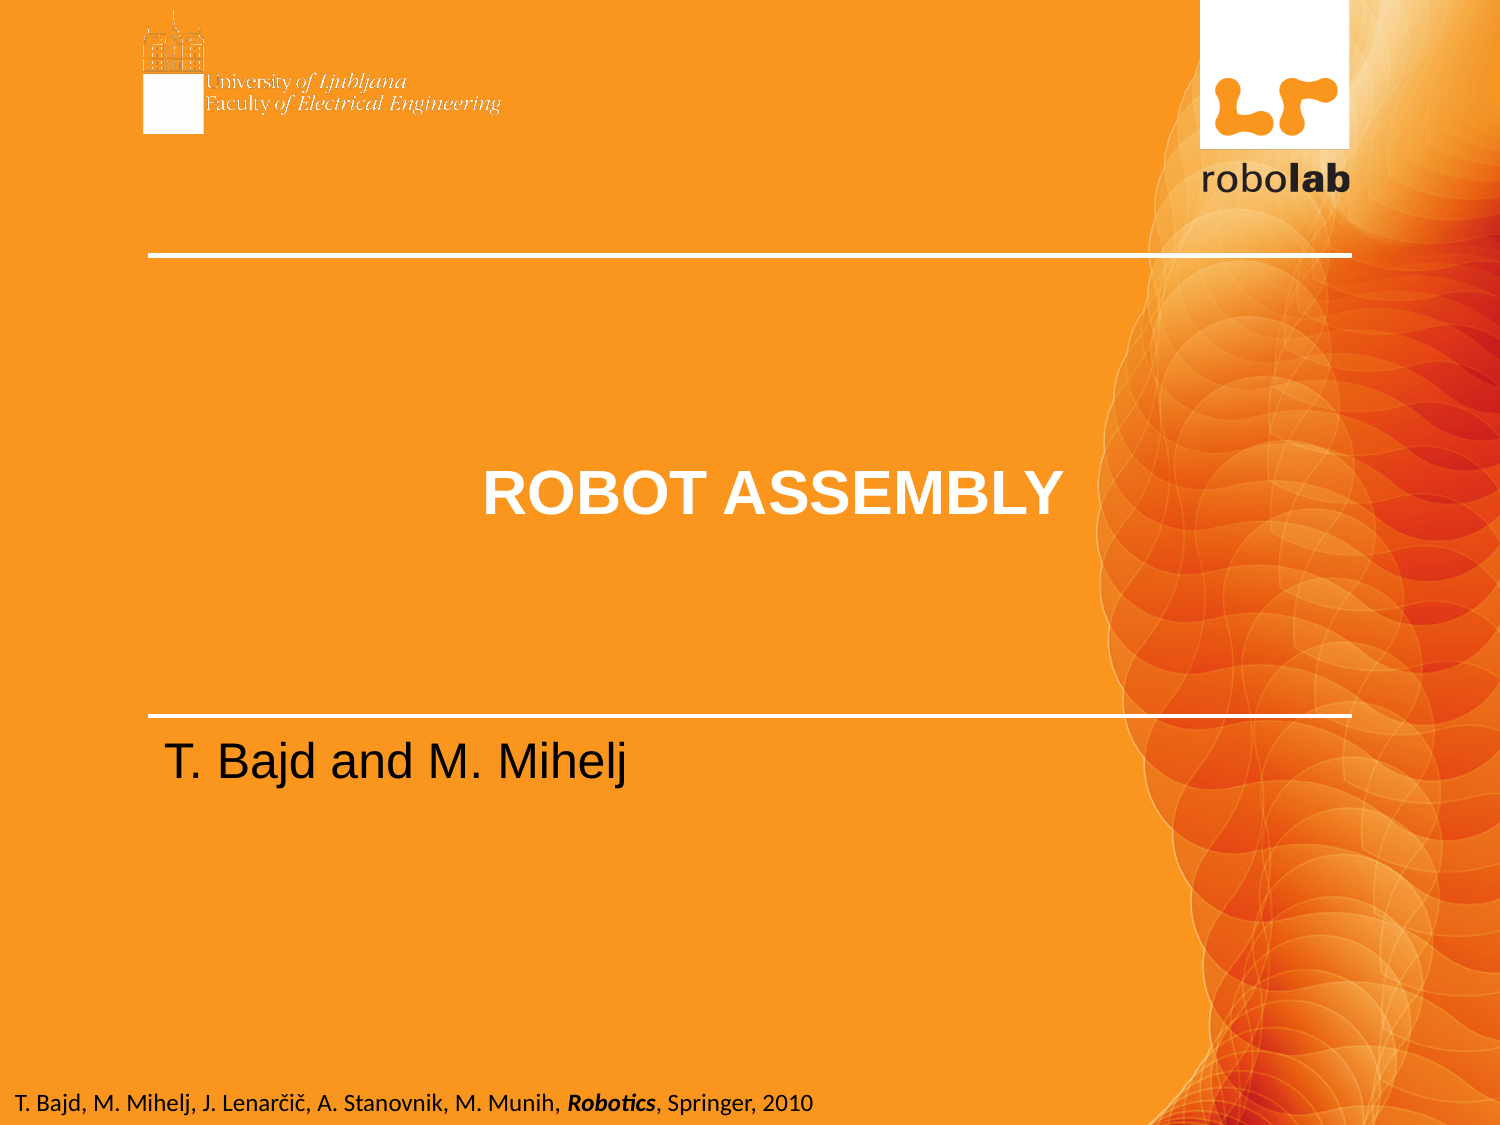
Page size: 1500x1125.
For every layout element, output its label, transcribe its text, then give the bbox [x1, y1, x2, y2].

title ROBOT ASSEMBLY [136, 368, 1412, 610]
picture [143, 10, 501, 134]
picture [1033, 0, 1500, 1125]
subtitle T. Bajd and M. Mihelj [148, 727, 1199, 1016]
